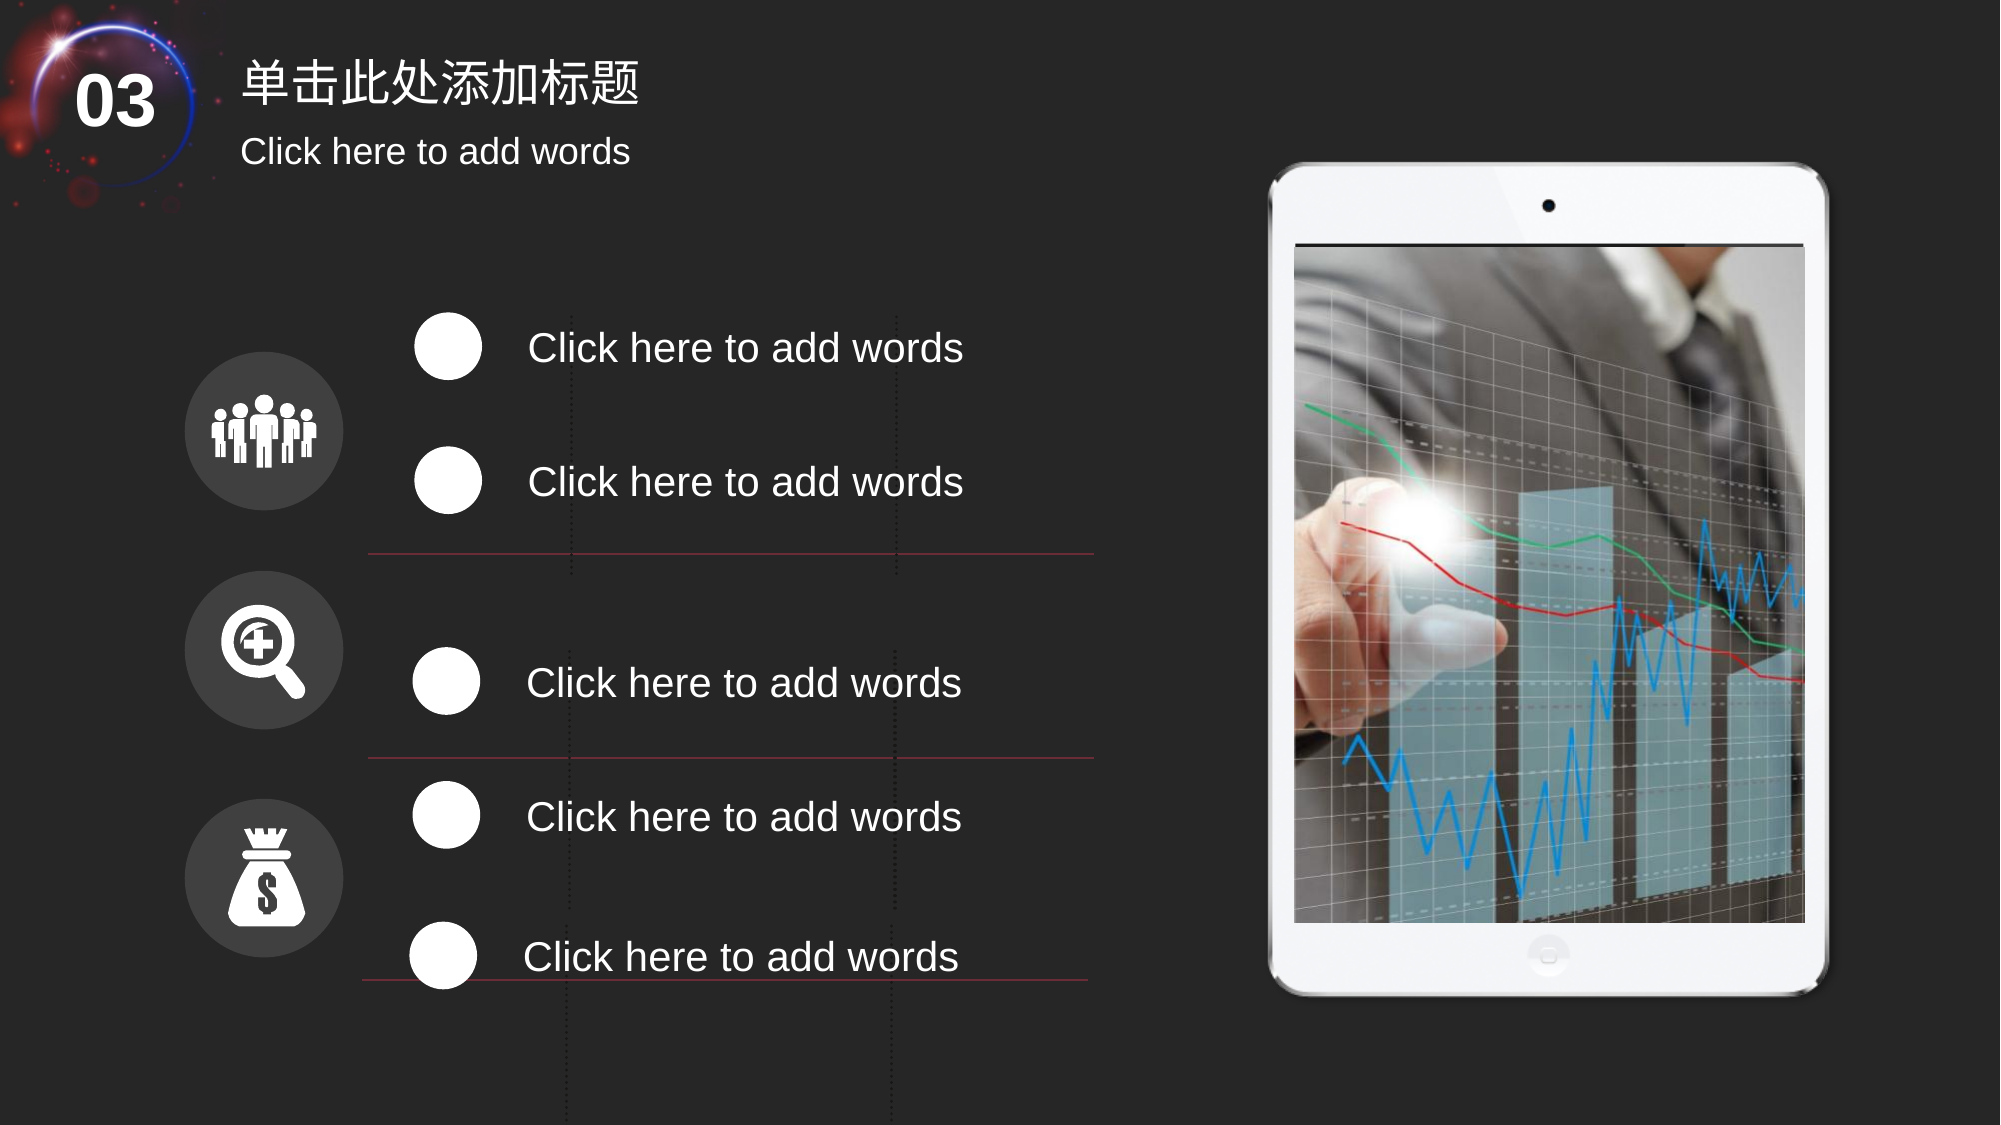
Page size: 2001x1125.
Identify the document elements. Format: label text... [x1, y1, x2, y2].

text_box Click here to add words [513, 313, 1012, 379]
text_box Click here to add words [513, 447, 571, 513]
text_box Click here to add words [511, 648, 1010, 713]
text_box Click here to add words [226, 119, 821, 180]
picture [1264, 158, 1835, 1005]
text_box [184, 798, 344, 958]
text_box Click here to add words [897, 447, 1012, 513]
text_box Click here to add words [508, 980, 566, 988]
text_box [184, 351, 344, 511]
text_box [412, 647, 481, 715]
picture [0, 0, 226, 213]
text_box [412, 781, 481, 849]
text_box Click here to add words [572, 447, 896, 513]
text_box Click here to add words [570, 782, 894, 847]
text_box [420, 980, 467, 990]
text_box [409, 921, 478, 979]
text_box 单击此处添加标题 [226, 43, 725, 119]
text_box [414, 312, 483, 381]
text_box Click here to add words [508, 922, 1007, 979]
text_box Click here to add words [892, 980, 1007, 988]
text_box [184, 570, 344, 730]
text_box Click here to add words [511, 782, 569, 847]
text_box [414, 446, 483, 515]
text_box Click here to add words [896, 782, 1010, 847]
text_box Click here to add words [567, 980, 891, 988]
